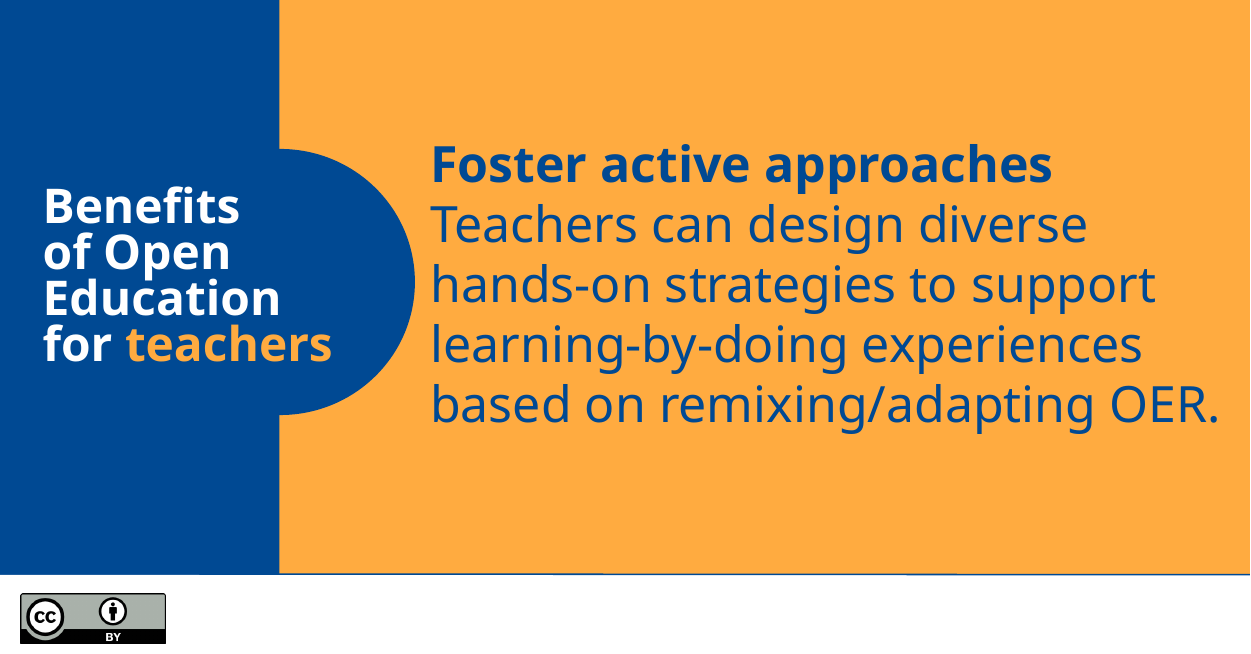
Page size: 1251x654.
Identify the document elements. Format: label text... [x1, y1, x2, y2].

picture [20, 592, 166, 645]
text_box [0, 582, 1250, 654]
text_box [0, 0, 280, 573]
text_box Foster active approaches Teachers can design diverse hands-on strategies to support learning-by-doing experiences based on remixing/adapting OER. [415, 117, 1250, 448]
text_box Benefits of Open Education for teachers [27, 171, 368, 386]
text_box [196, 386, 365, 416]
text_box [206, 148, 355, 171]
text_box [368, 181, 415, 383]
